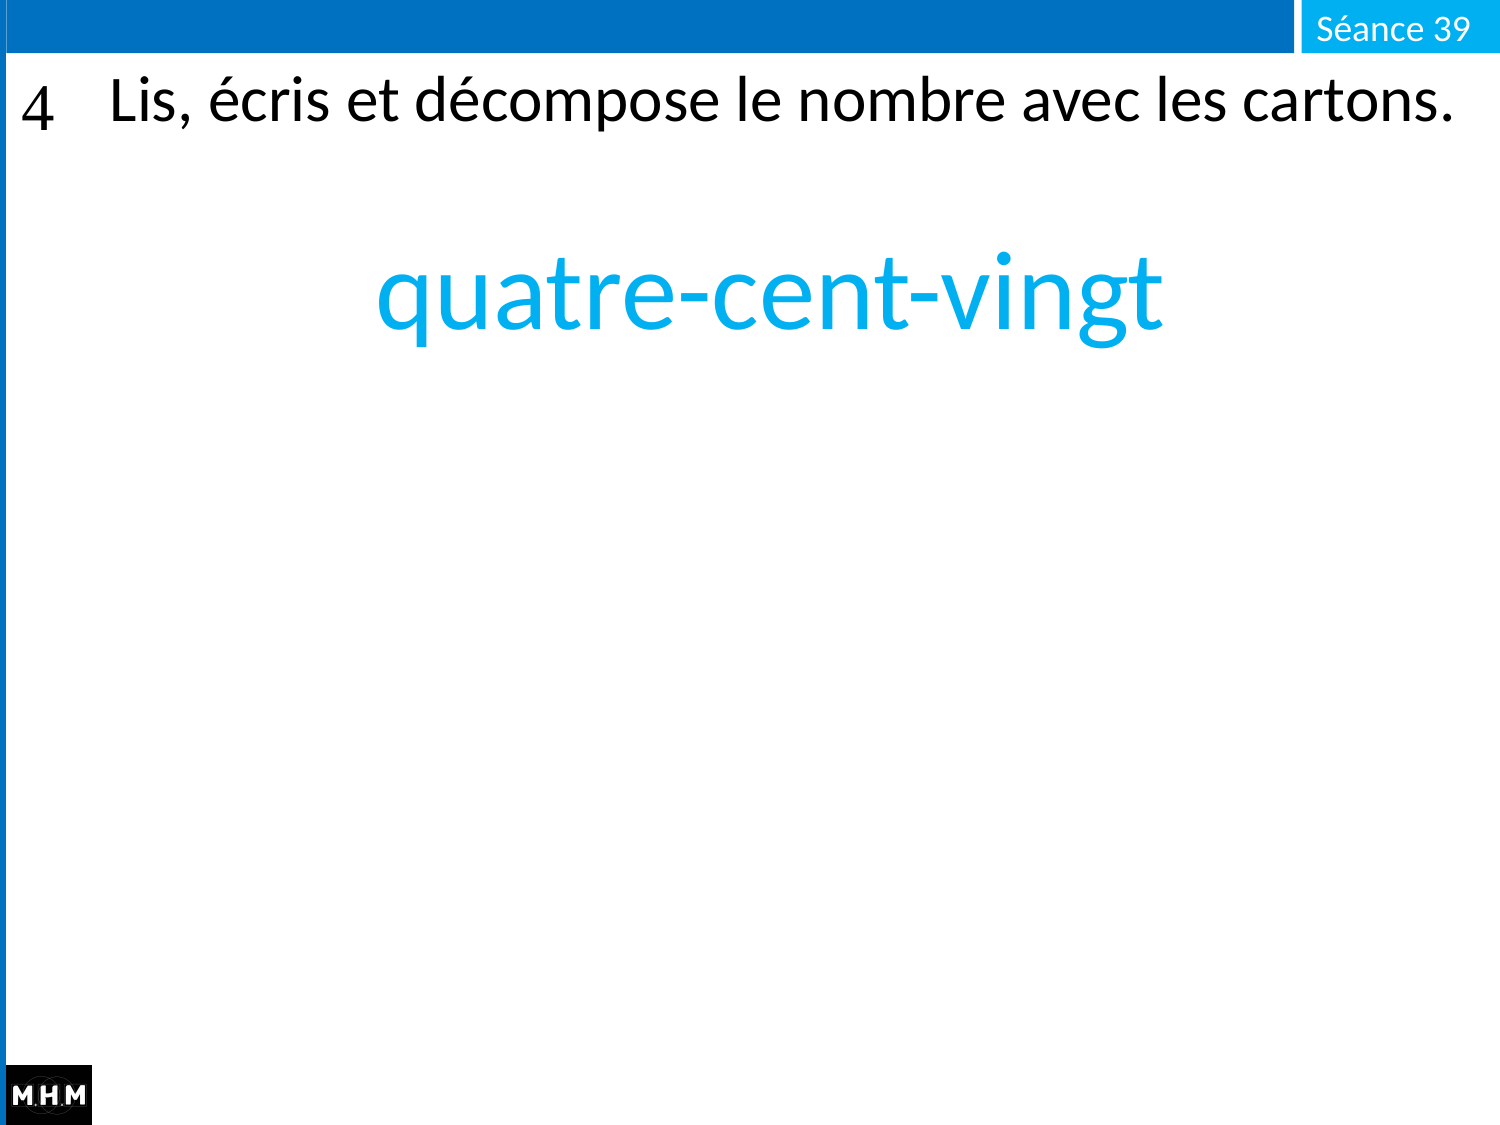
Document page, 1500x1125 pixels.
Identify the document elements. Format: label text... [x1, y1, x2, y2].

title Lis, écris et décompose le nombre avec les cartons. [94, 57, 1500, 144]
picture [6, 1065, 92, 1125]
text_box quatre-cent-vingt [205, 209, 1336, 360]
